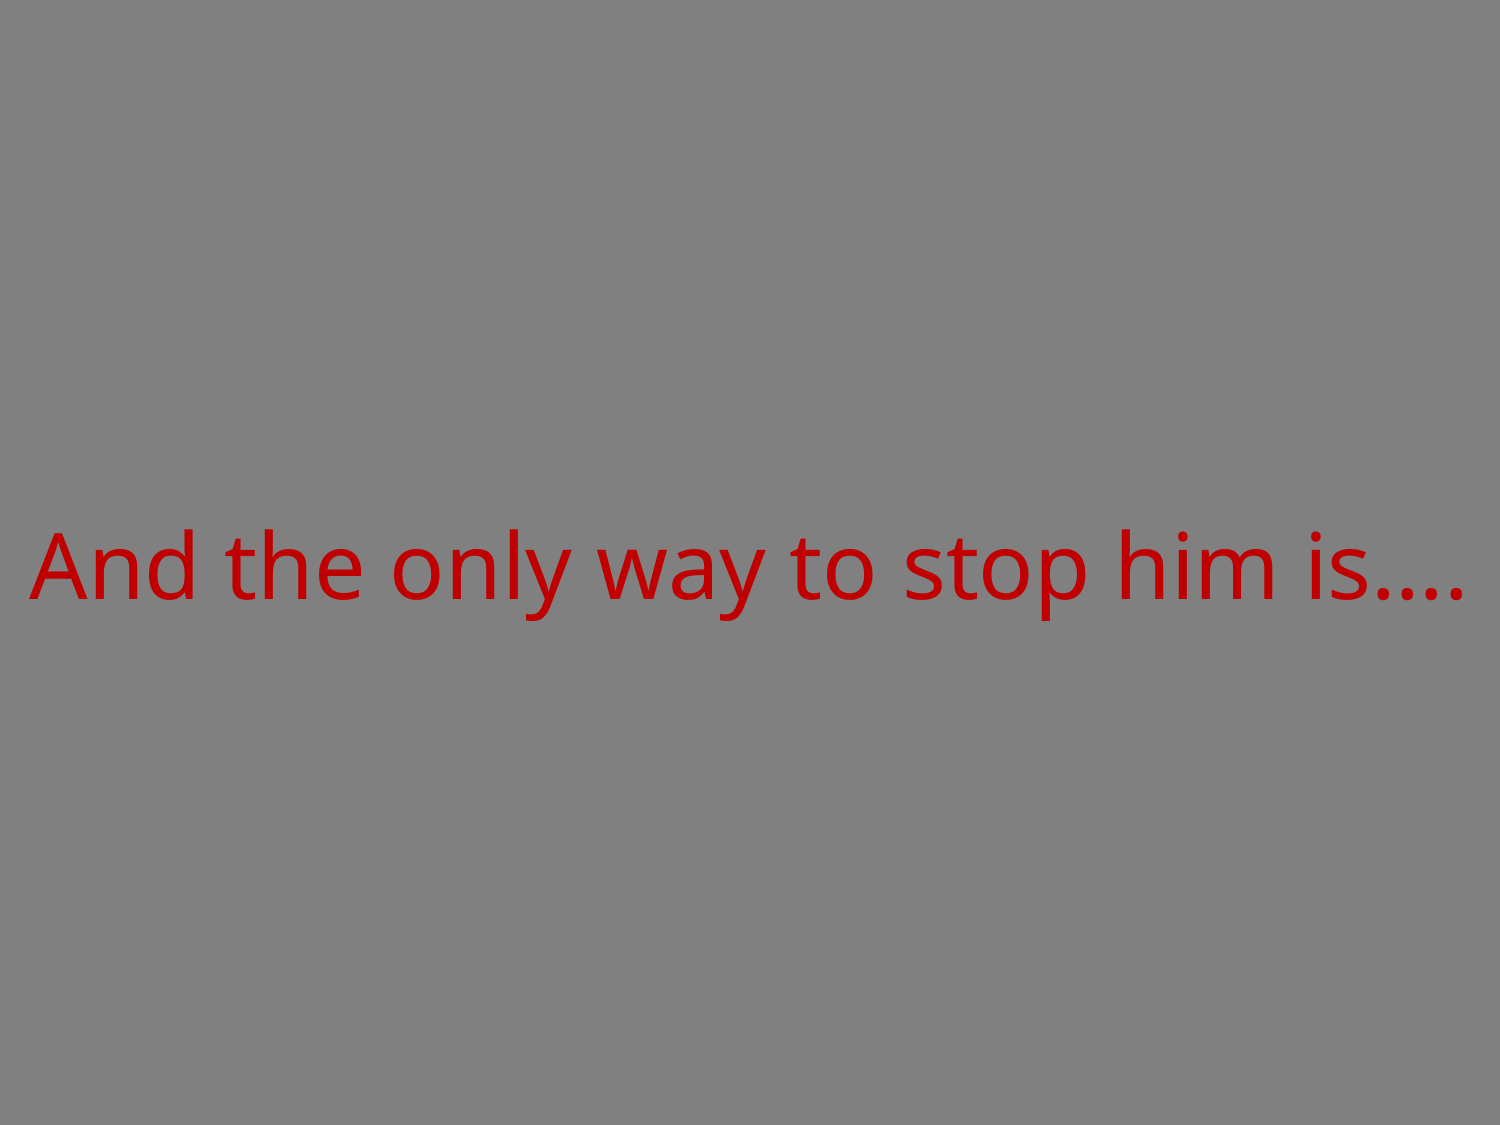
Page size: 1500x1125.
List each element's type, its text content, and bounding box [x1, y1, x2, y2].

title And the only way to stop him is…. [0, 0, 1500, 1125]
